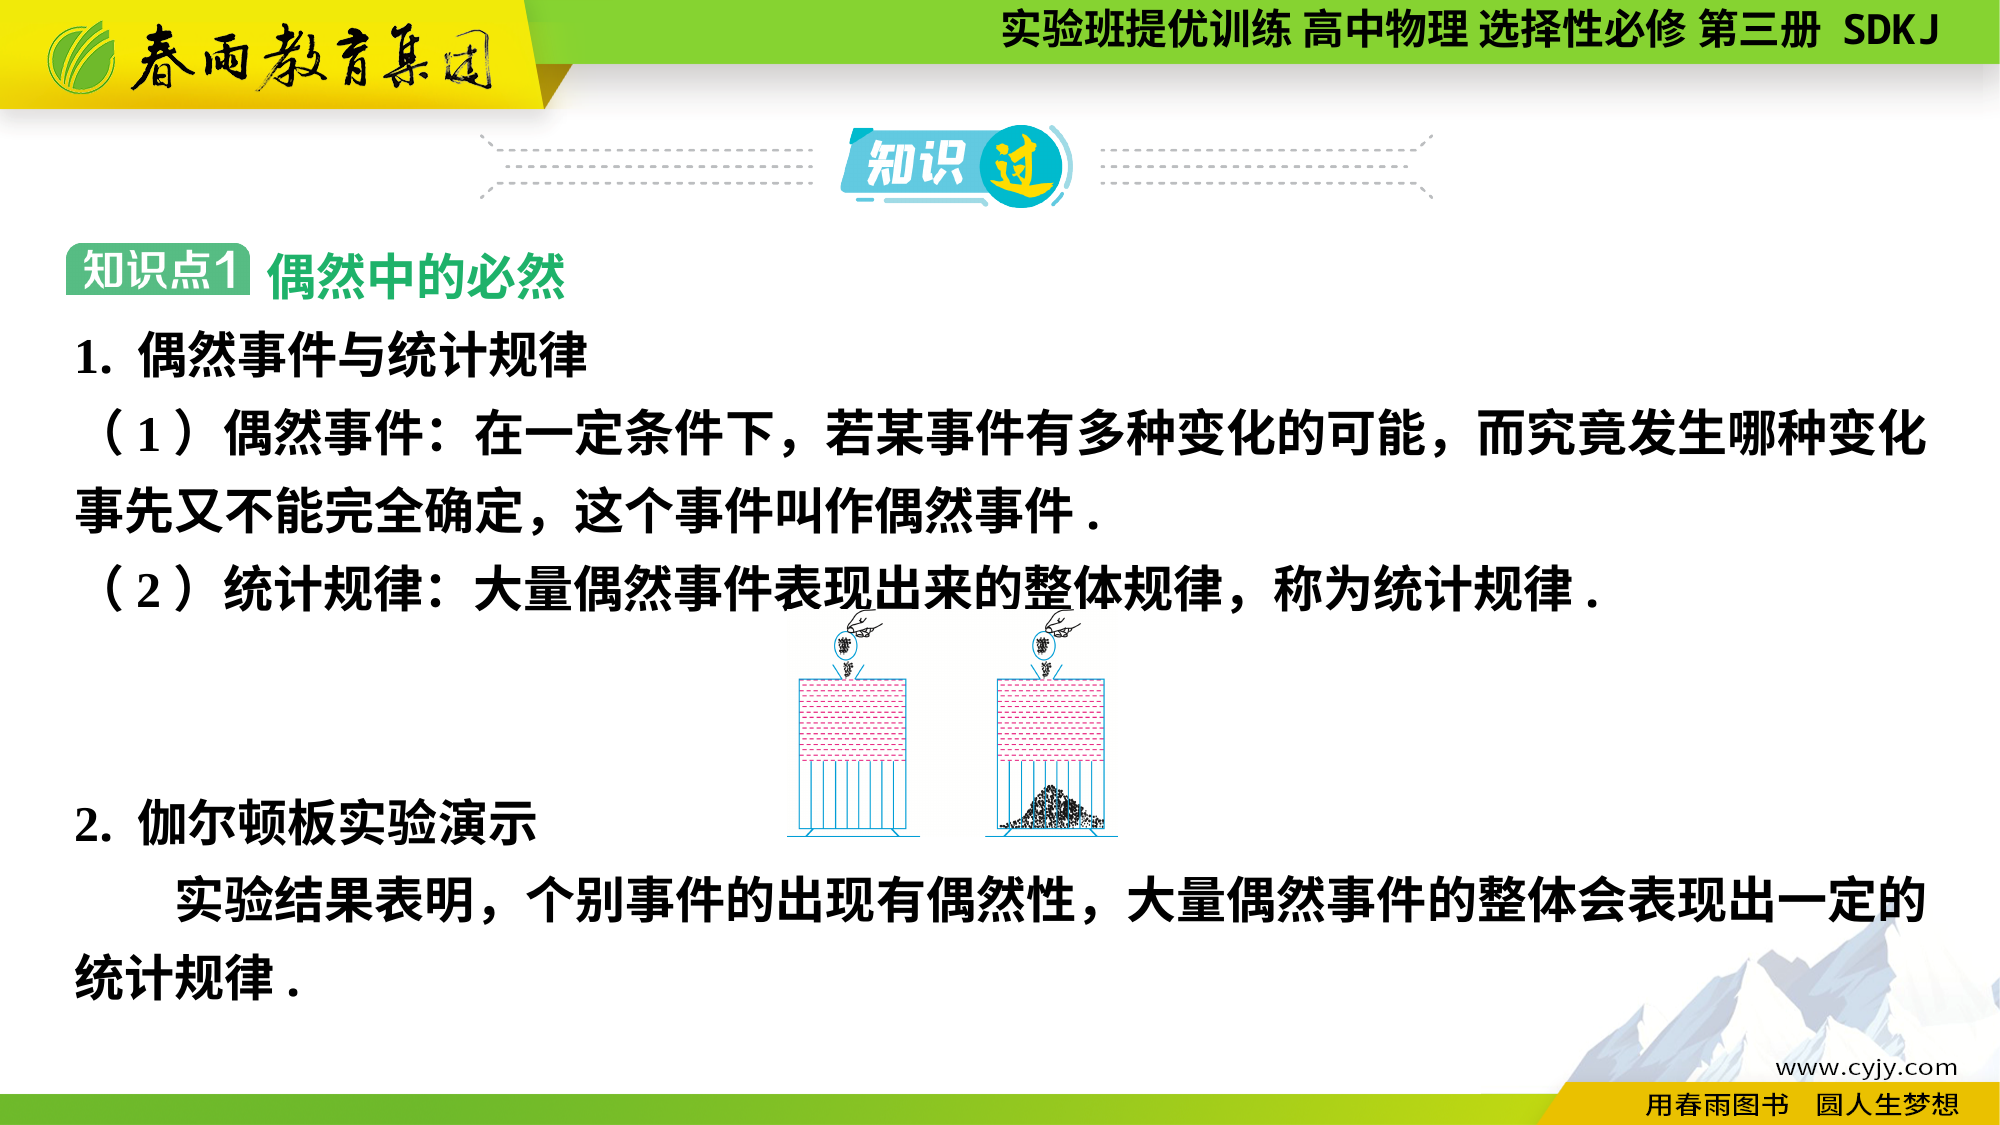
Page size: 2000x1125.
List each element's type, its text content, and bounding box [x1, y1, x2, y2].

picture [0, 0, 2000, 1125]
list 偶然中的必然 1. 偶然事件与统计规律 （1）偶然事件：在一定条件下，若某事件有多种变化的可能，而究竟发生哪种变化事先又不能完全确定，这个事件叫作偶然事件. （2）统计规律：大量偶然事件表现出来的整体规律，称为统计规律. 2. 伽尔顿板实验演示 实验结果表明，个别事件的出现有偶然性，大量偶然事件的整体会表现出一定的统计规律. [59, 219, 1944, 1023]
